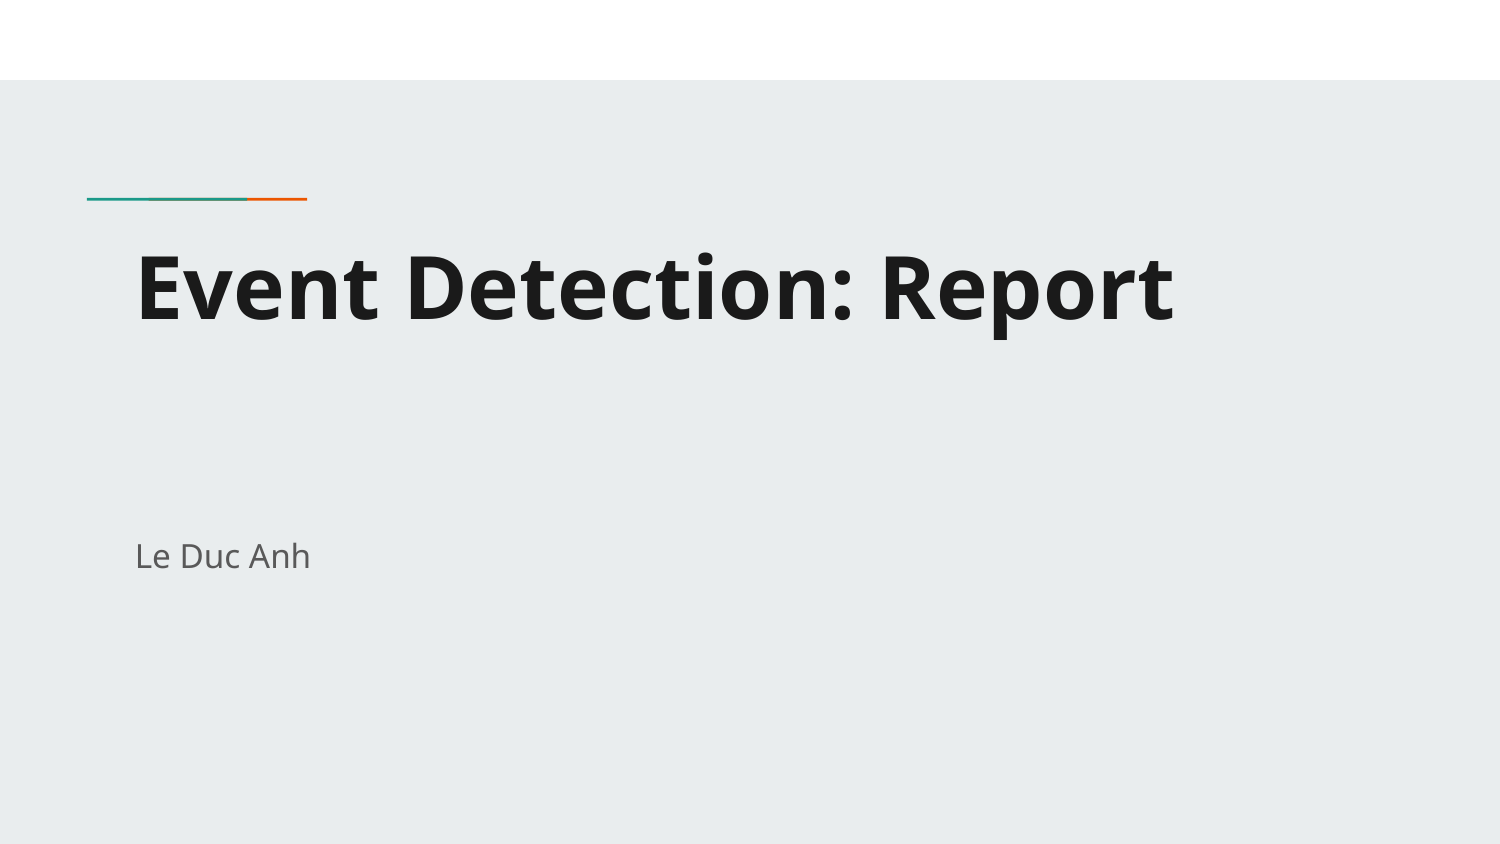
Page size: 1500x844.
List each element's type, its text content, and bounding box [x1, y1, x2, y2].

title Event Detection: Report [119, 216, 1381, 490]
subtitle Le Duc Anh [119, 520, 1381, 610]
